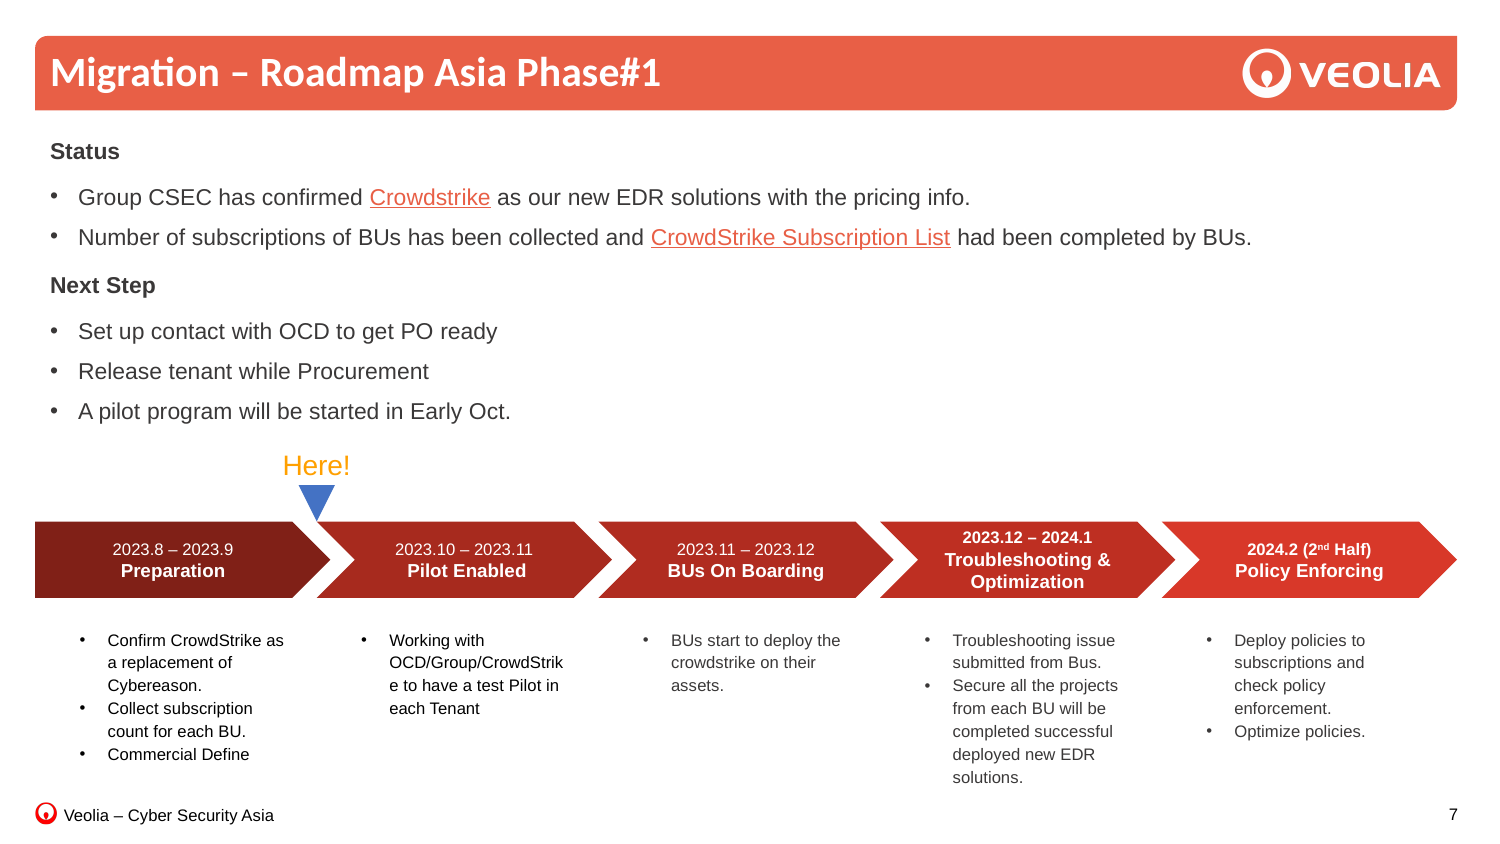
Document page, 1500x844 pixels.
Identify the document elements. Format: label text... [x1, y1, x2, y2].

text_box 2023.11 – 2023.12 BUs On Boarding [598, 521, 894, 598]
text_box Working with OCD/Group/CrowdStrike to have a test Pilot in each Tenant [346, 611, 583, 799]
text_box 2023.12 – 2024.1 Troubleshooting & Optimization [880, 521, 1176, 598]
text_box 2023.8 – 2023.9 Preparation [35, 521, 331, 598]
text_box 2024.2 (2nd Half) Policy Enforcing [1161, 521, 1458, 598]
text_box Troubleshooting issue submitted from Bus. Secure all the projects from each BU will be completed successful deployed new EDR solutions. [909, 611, 1146, 799]
text_box Status [35, 128, 1455, 172]
text_box [304, 497, 329, 522]
text_box Group CSEC has confirmed Crowdstrike as our new EDR solutions with the pricing info. Number of subscriptions of BUs has been collected and CrowdStrike Subscription List had been completed by BUs. [35, 174, 1455, 258]
text_box BUs start to deploy the crowdstrike on their assets. [627, 611, 865, 799]
text_box 2023.10 – 2023.11 Pilot Enabled [316, 521, 612, 598]
text_box Here! [250, 432, 383, 497]
text_box Deploy policies to subscriptions and check policy enforcement. Optimize policies. [1191, 611, 1428, 799]
picture [35, 802, 57, 825]
text_box Confirm CrowdStrike as a replacement of Cybereason. Collect subscription count for each BU. Commercial Define [64, 611, 301, 799]
text_box Set up contact with OCD to get PO ready Release tenant while Procurement A pilot program will be started in Early Oct. [35, 309, 1455, 432]
text_box Next Step [35, 263, 1455, 306]
title Migration – Roadmap Asia Phase#1 [35, 36, 1458, 111]
